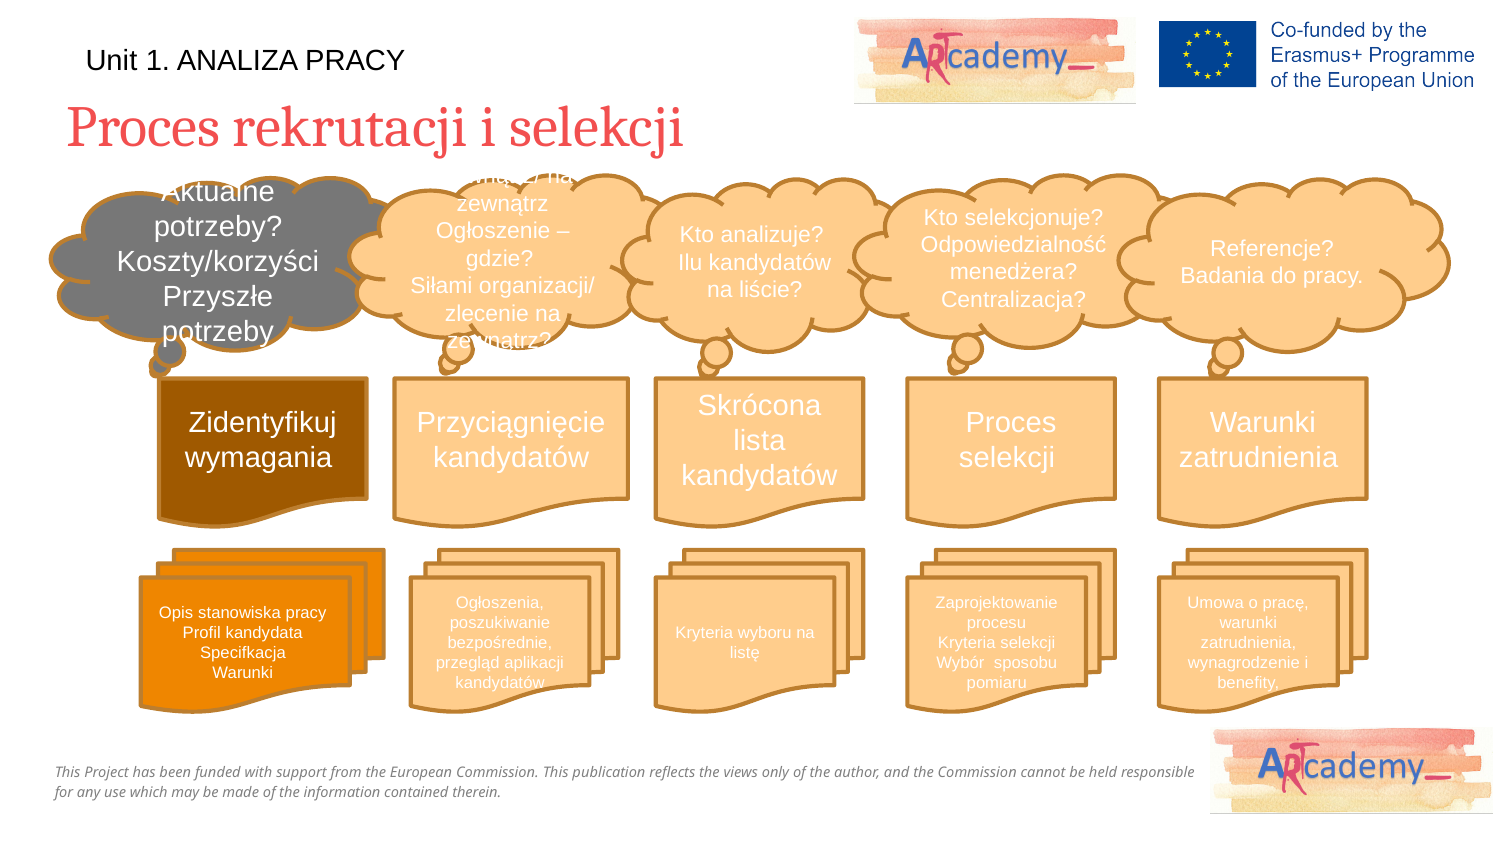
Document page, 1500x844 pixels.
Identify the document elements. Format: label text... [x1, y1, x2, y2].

text_box Kto analizuje? Ilu kandydatów na liście? [619, 177, 891, 380]
text_box Ogłoszenia, poszukiwanie bezpośrednie, przegląd aplikacji kandydatów [408, 547, 621, 714]
text_box Kto selekcjonuje? Odpowiedzialność menedżera? Centralizacja? [852, 173, 1170, 376]
text_box Umowa o pracę, warunki zatrudnienia, wynagrodzenie i benefity, [1156, 547, 1369, 714]
text_box Wewnątrz/ na zewnątrz Ogłoszenie – gdzie? Siłami organizacji/ zlecenie na zewnątrz? [347, 173, 661, 376]
text_box Zidentyfikuj wymagania [156, 376, 369, 529]
text_box Aktualne potrzeby? Koszty/korzyści Przyszłe potrzeby [48, 175, 387, 379]
text_box Proces selekcji [905, 376, 1117, 529]
text_box Zaprojektowanie procesu Kryteria selekcji Wybór sposobu pomiaru [905, 547, 1117, 714]
text_box Warunki zatrudnienia [1156, 376, 1369, 529]
text_box Unit 1. ANALIZA PRACY [70, 33, 492, 119]
text_box Przyciągnięcie kandydatów [392, 376, 630, 529]
text_box Skrócona lista kandydatów [653, 376, 866, 529]
text_box Kryteria wyboru na listę [653, 547, 866, 714]
text_box This Project has been funded with support from the European Commission. This publication reflects the views only of the author, and the Commission cannot be held responsible for any use which may be made of the information contained therein. [39, 754, 1205, 799]
text_box Referencje? Badania do pracy. [1116, 177, 1452, 380]
title Proces rekrutacji i selekcji [51, 72, 1449, 167]
picture [854, 0, 1137, 134]
text_box Opis stanowiska pracy Profil kandydata Specifkacja Warunki [138, 547, 386, 714]
picture [1158, 21, 1474, 91]
picture [1210, 709, 1493, 844]
